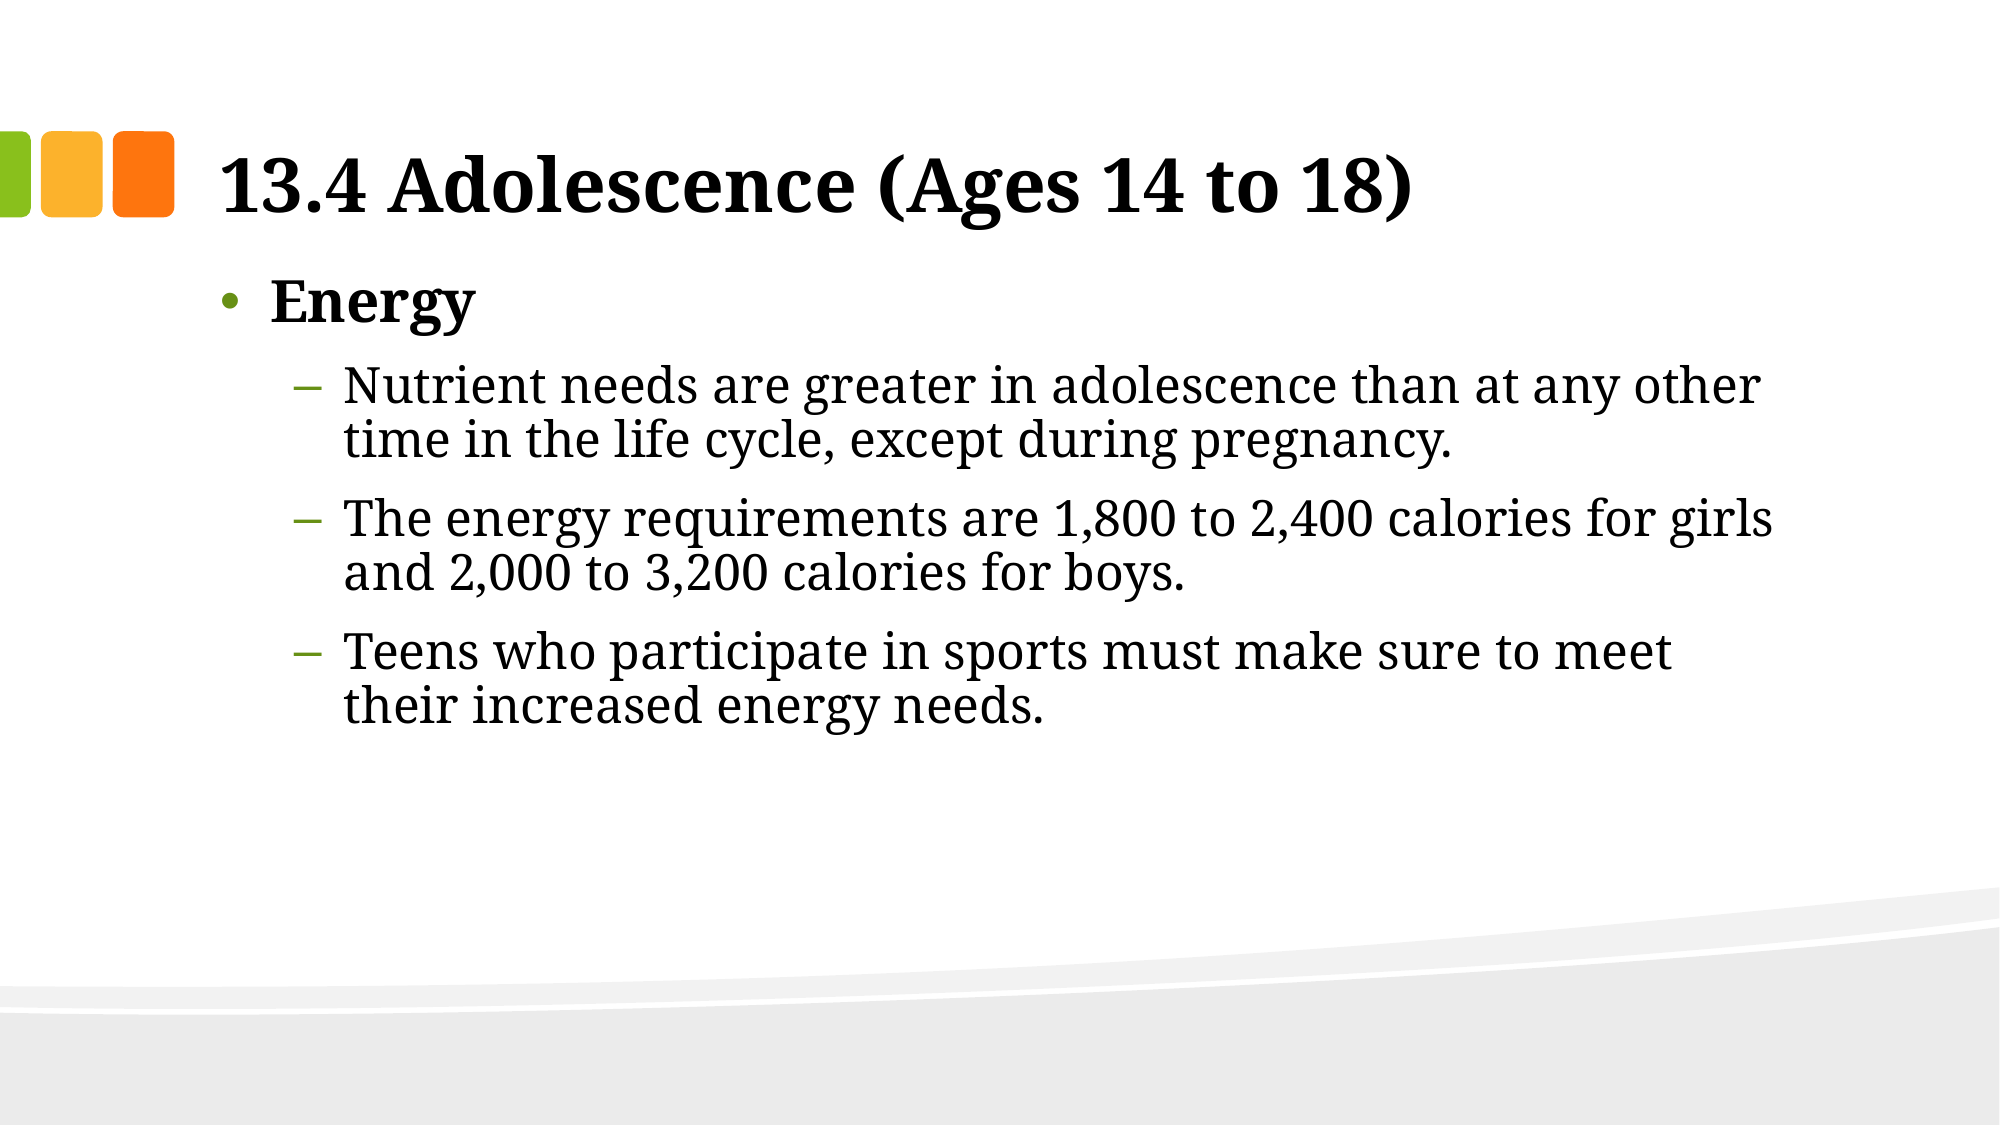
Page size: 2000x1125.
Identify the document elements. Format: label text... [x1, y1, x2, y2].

title 13.4 Adolescence (Ages 14 to 18) [199, 24, 1800, 238]
list Energy Nutrient needs are greater in adolescence than at any other time in the life cycle, except during pregnancy. The energy requirements are 1,800 to 2,400 calories for girls and 2,000 to 3,200 calories for boys. Teens who participate in sports must make sure to meet their increased energy needs. [199, 262, 1800, 1013]
